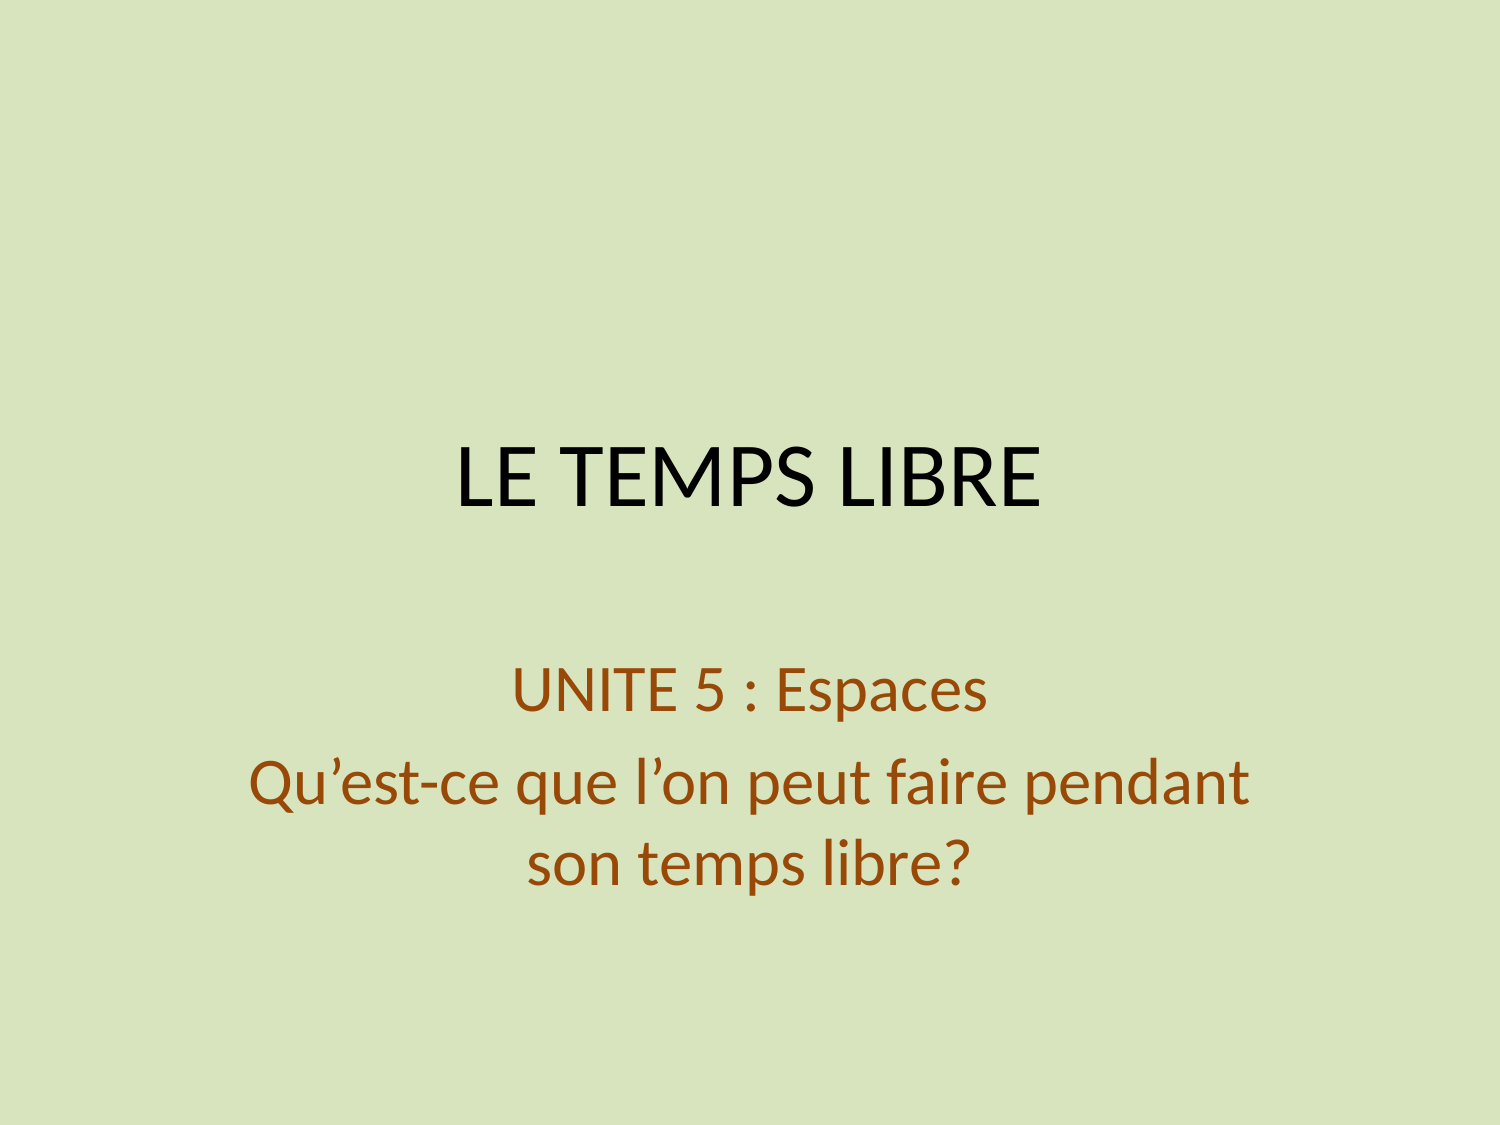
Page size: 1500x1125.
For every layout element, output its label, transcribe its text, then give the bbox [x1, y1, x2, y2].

title LE TEMPS LIBRE [112, 349, 1388, 591]
subtitle UNITE 5 : Espaces Qu’est-ce que l’on peut faire pendant son temps libre? [225, 637, 1275, 925]
